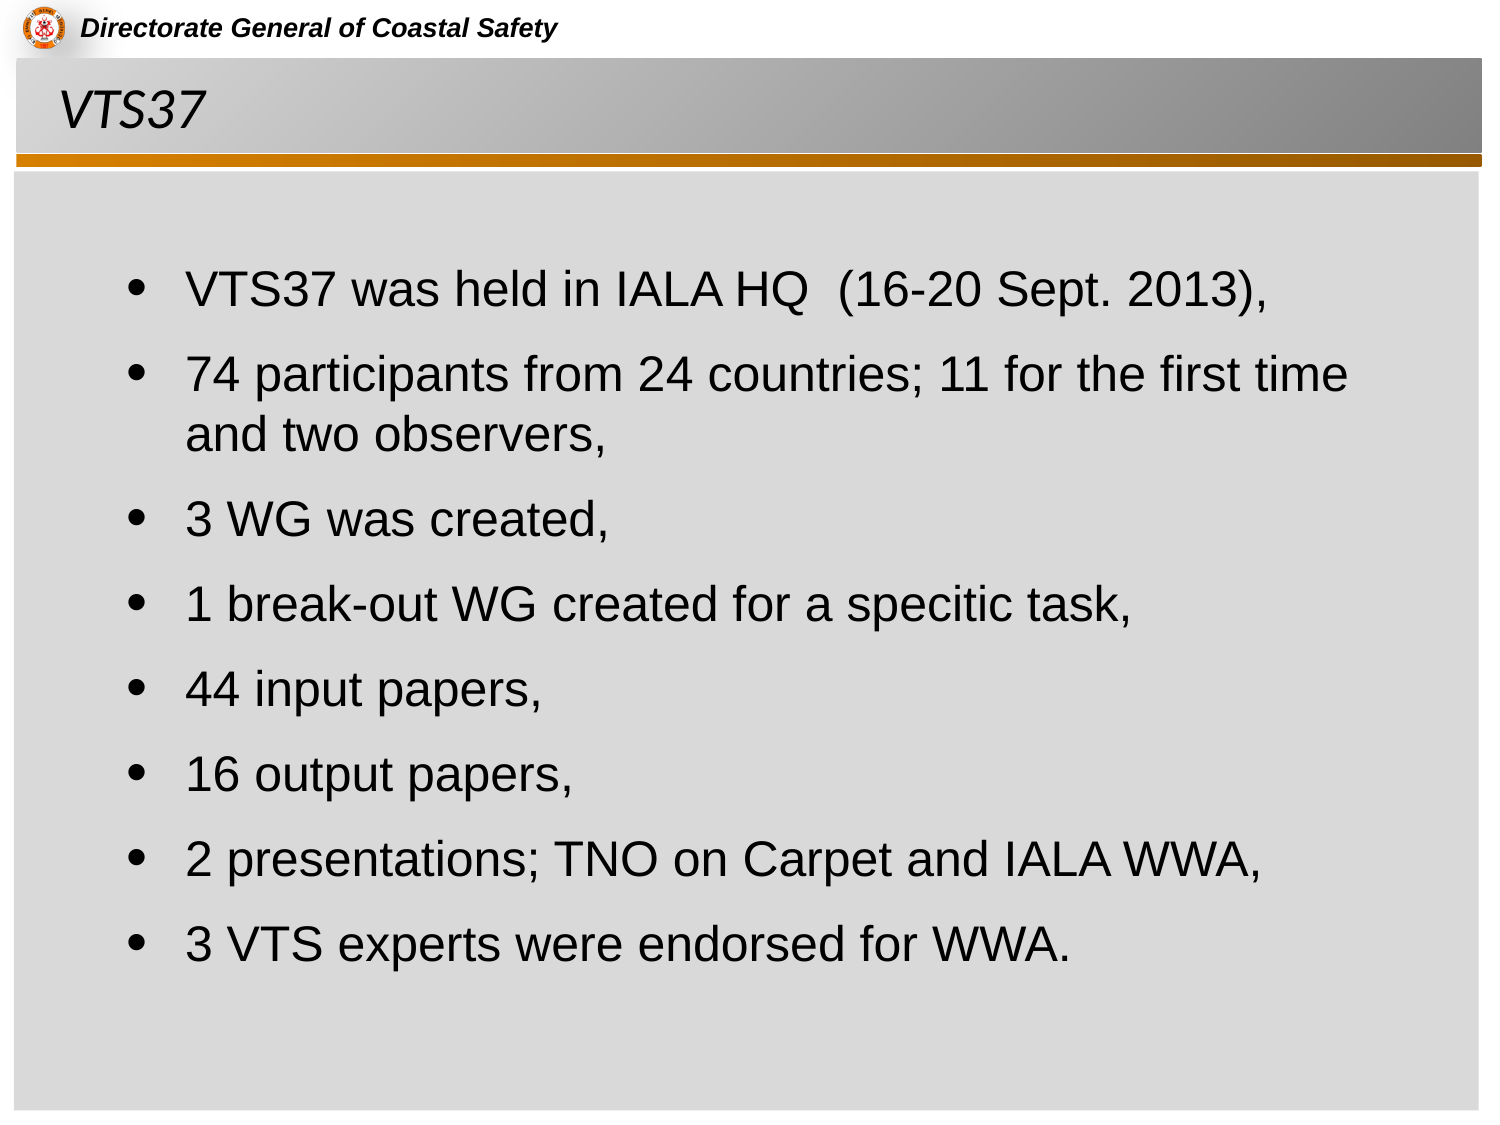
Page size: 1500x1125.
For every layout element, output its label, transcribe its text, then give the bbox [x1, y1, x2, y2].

title VTS37 [16, 58, 1482, 153]
picture [23, 6, 65, 49]
text_box VTS37 was held in IALA HQ (16-20 Sept. 2013), 74 participants from 24 countries; 11 for the first time and two observers, 3 WG was created, 1 break-out WG created for a specitic task, 44 input papers, 16 output papers, 2 presentations; TNO on Carpet and IALA WWA, 3 VTS experts were endorsed for WWA. [112, 248, 1400, 979]
